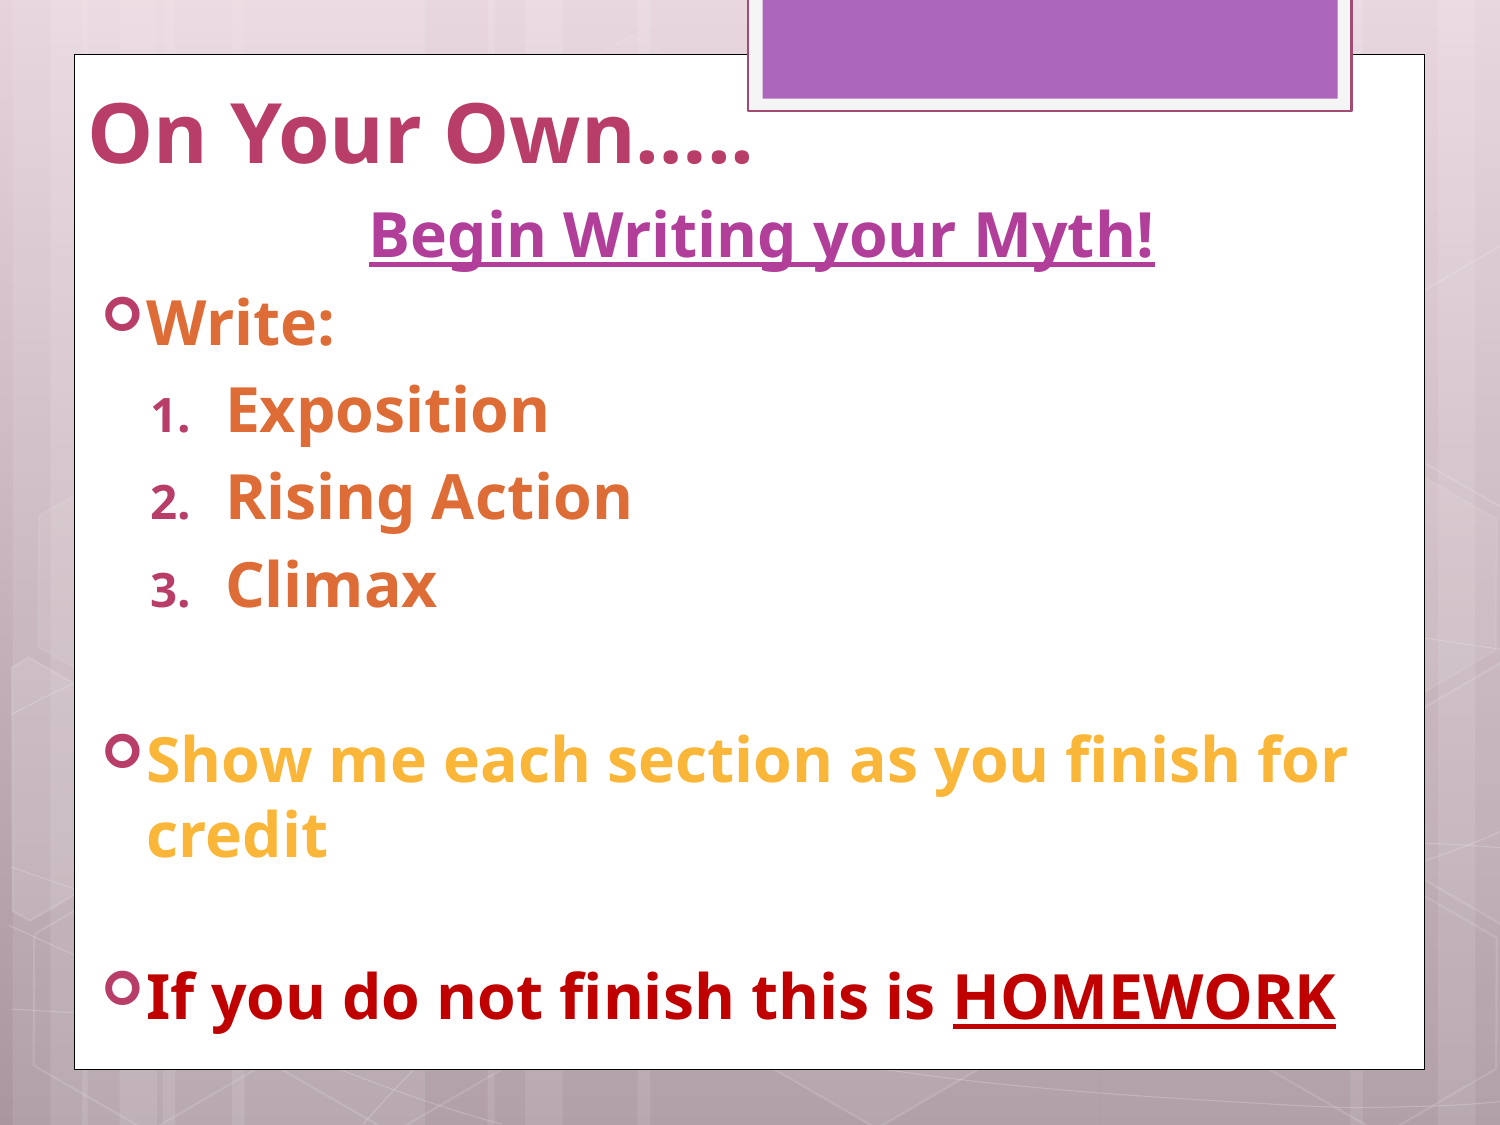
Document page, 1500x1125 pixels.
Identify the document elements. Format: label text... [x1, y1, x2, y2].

title On Your Own….. [72, 62, 1225, 188]
list Begin Writing your Myth! Write: Exposition Rising Action Climax Show me each section as you finish for credit If you do not finish this is HOMEWORK [75, 187, 1438, 888]
